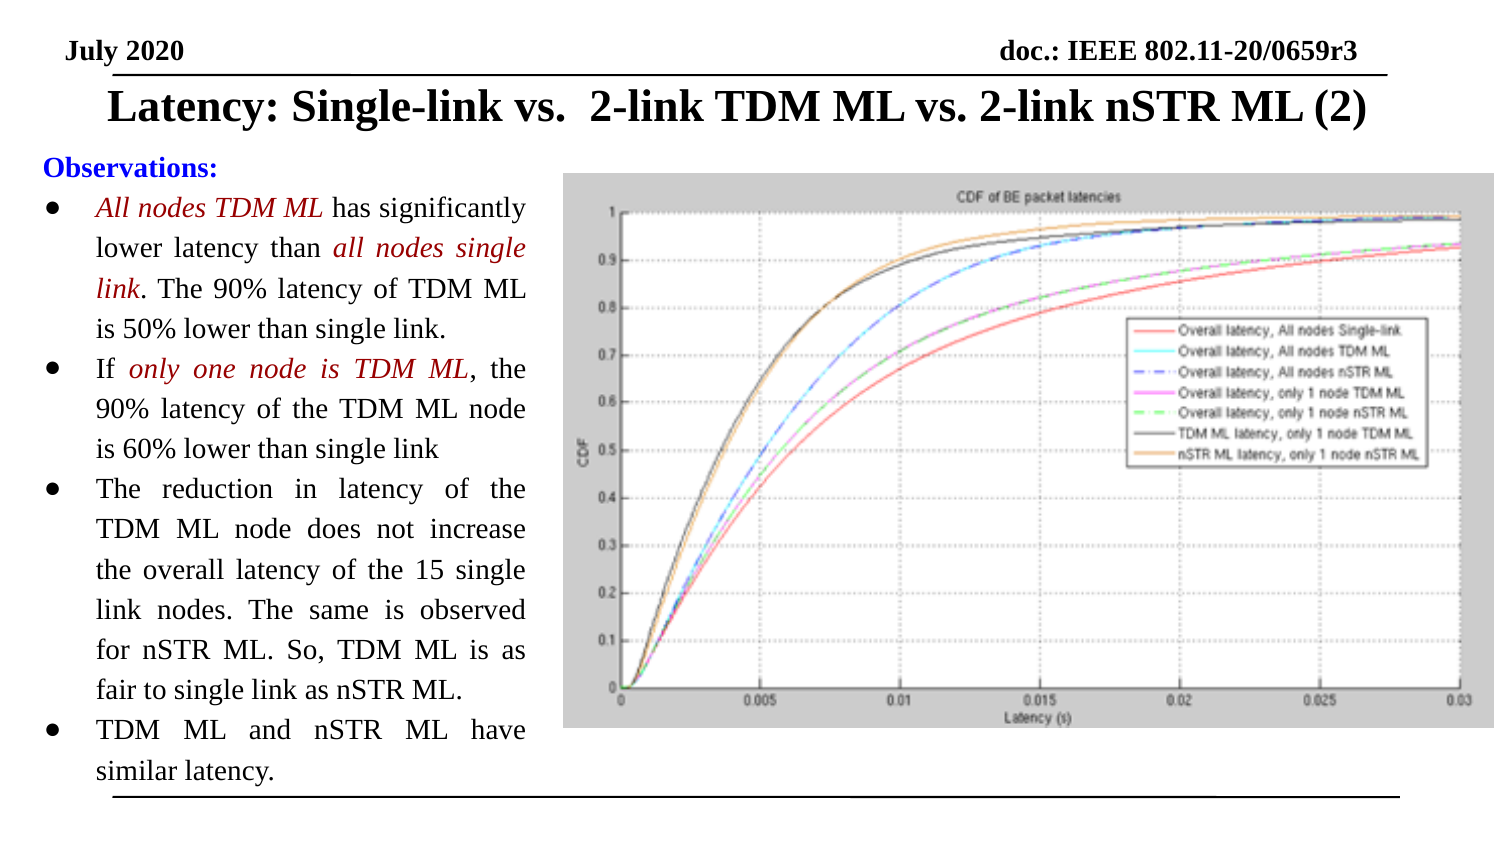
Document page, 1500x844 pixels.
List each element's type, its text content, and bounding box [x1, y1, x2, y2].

list Observations: All nodes TDM ML has significantly lower latency than all nodes single link. The 90% latency of TDM ML is 50% lower than single link. If only one node is TDM ML, the 90% latency of the TDM ML node is 60% lower than single link The reduction in latency of the TDM ML node does not increase the overall latency of the 15 single link nodes. The same is observed for nSTR ML. So, TDM ML is as fair to single link as nSTR ML. TDM ML and nSTR ML have similar latency. [9, 137, 538, 821]
text_box Latency: Single-link vs. 2-link TDM ML vs. 2-link nSTR ML (2) [92, 52, 1406, 124]
picture [563, 173, 1494, 729]
